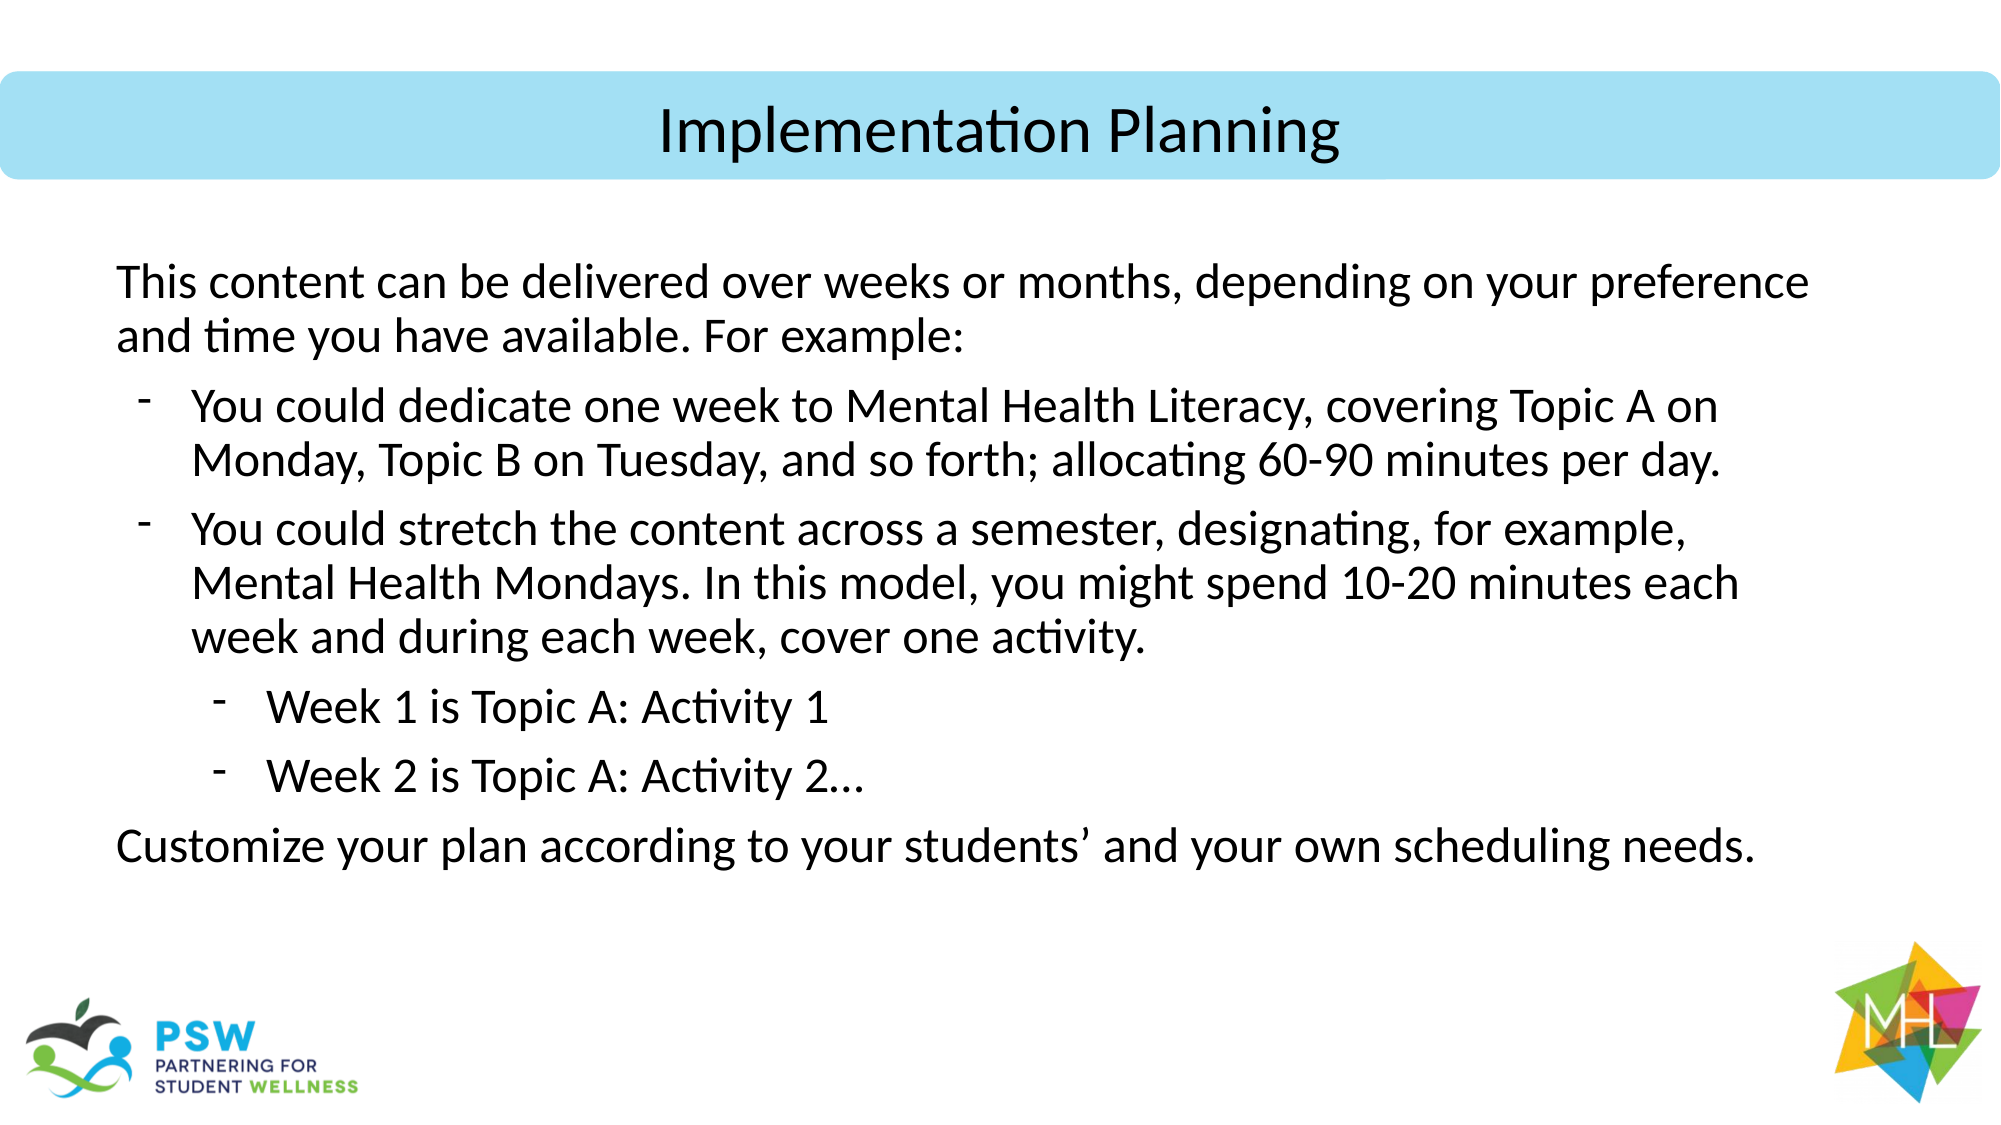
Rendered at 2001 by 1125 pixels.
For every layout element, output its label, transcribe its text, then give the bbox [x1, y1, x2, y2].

text_box Implementation Planning [0, 72, 2000, 179]
picture [0, 0, 2001, 1125]
list This content can be delivered over weeks or months, depending on your preference and time you have available. For example: You could dedicate one week to Mental Health Literacy, covering Topic A on Monday, Topic B on Tuesday, and so forth; allocating 60-90 minutes per day. You could stretch the content across a semester, designating, for example, Mental Health Mondays. In this model, you might spend 10-20 minutes each week and during each week, cover one activity. Week 1 is Topic A: Activity 1 Week 2 is Topic A: Activity 2… Customize your plan according to your students’ and your own scheduling needs. [101, 247, 1830, 961]
